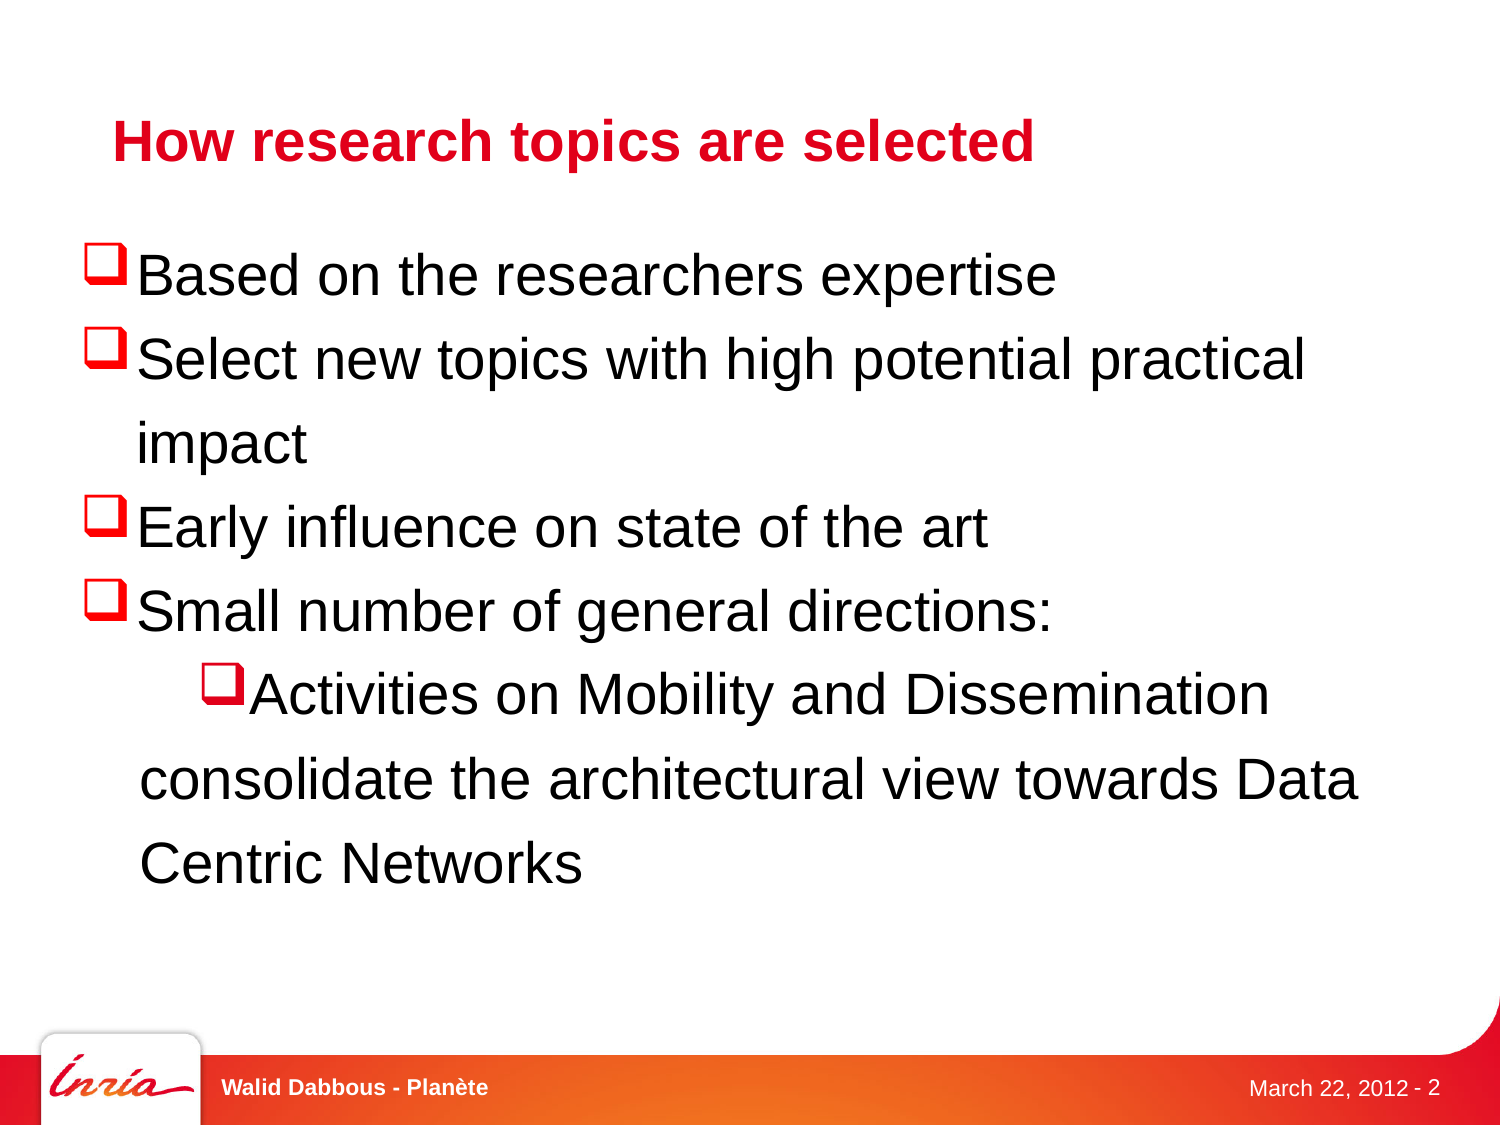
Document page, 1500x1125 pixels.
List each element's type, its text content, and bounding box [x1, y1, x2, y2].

title How research topics are selected [111, 44, 1350, 215]
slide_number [1079, 1064, 1410, 1110]
picture [0, 947, 1500, 1125]
footer Walid Dabbous - Planète [221, 1064, 1078, 1110]
slide_number - 2 [1413, 1064, 1500, 1110]
list Based on the researchers expertise Select new topics with high potential practical impact Early influence on state of the art Small number of general directions: Activities on Mobility and Dissemination consolidate the architectural view towards Data Centric Networks [64, 215, 1500, 1004]
